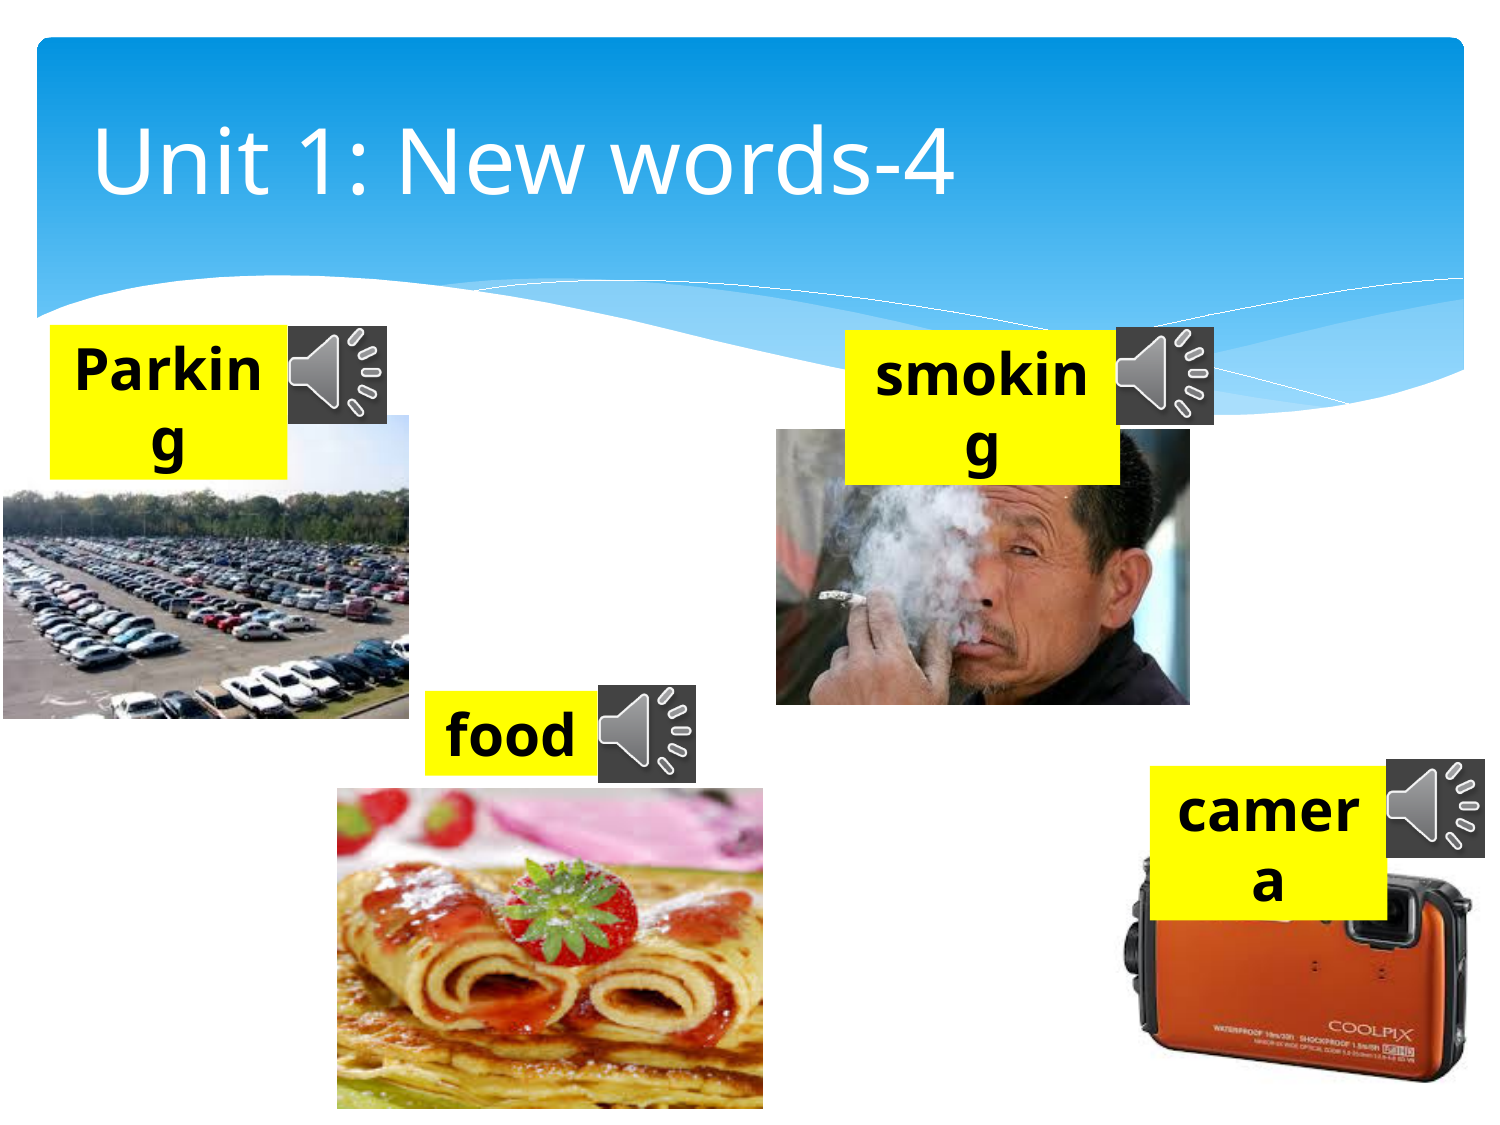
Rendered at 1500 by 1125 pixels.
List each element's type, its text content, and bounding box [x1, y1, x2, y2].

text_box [1114, 325, 1216, 427]
picture [1101, 814, 1500, 1109]
text_box food [425, 690, 591, 776]
picture [775, 429, 1190, 705]
text_box Parking [49, 324, 286, 413]
text_box camera [1149, 765, 1379, 812]
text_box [287, 324, 388, 426]
picture [337, 787, 764, 1109]
picture [3, 415, 409, 719]
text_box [1385, 758, 1486, 859]
title Unit 1: New words-4 [74, 55, 1426, 262]
text_box smoking [845, 330, 1109, 427]
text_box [597, 683, 698, 785]
